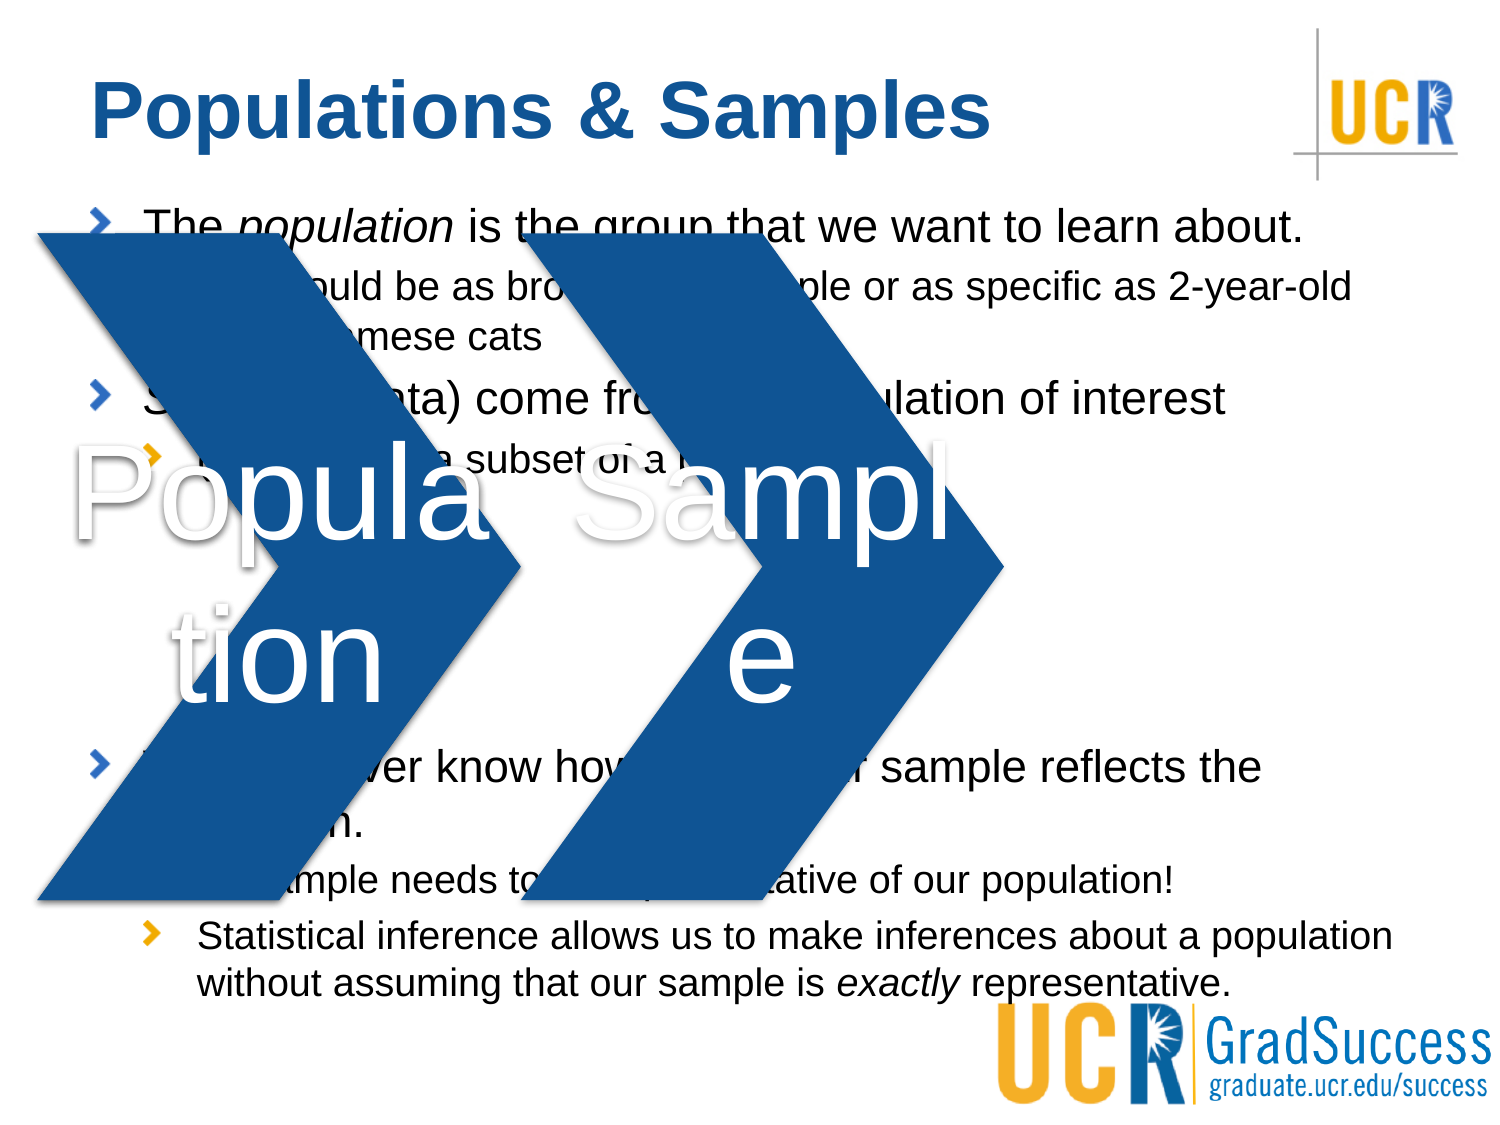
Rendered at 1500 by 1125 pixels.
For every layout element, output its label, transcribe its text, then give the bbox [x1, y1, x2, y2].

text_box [37, 233, 1488, 901]
picture [1282, 0, 1500, 196]
list The population is the group that we want to learn about. This could be as broad as all people or as specific as 2-year-old male Siamese cats Samples (data) come from the population of interest (A sample is a subset of a population) We can never know how closely our sample reflects the population. Or sample needs to be representative of our population! Statistical inference allows us to make inferences about a population without assuming that our sample is exactly representative. [75, 910, 1425, 1025]
picture [143, 920, 164, 947]
title Populations & Samples [75, 37, 1300, 163]
list The population is the group that we want to learn about. This could be as broad as all people or as specific as 2-year-old male Siamese cats Samples (data) come from the population of interest (A sample is a subset of a population) We can never know how closely our sample reflects the population. Or sample needs to be representative of our population! Statistical inference allows us to make inferences about a population without assuming that our sample is exactly representative. [75, 187, 1425, 230]
picture [90, 207, 115, 233]
